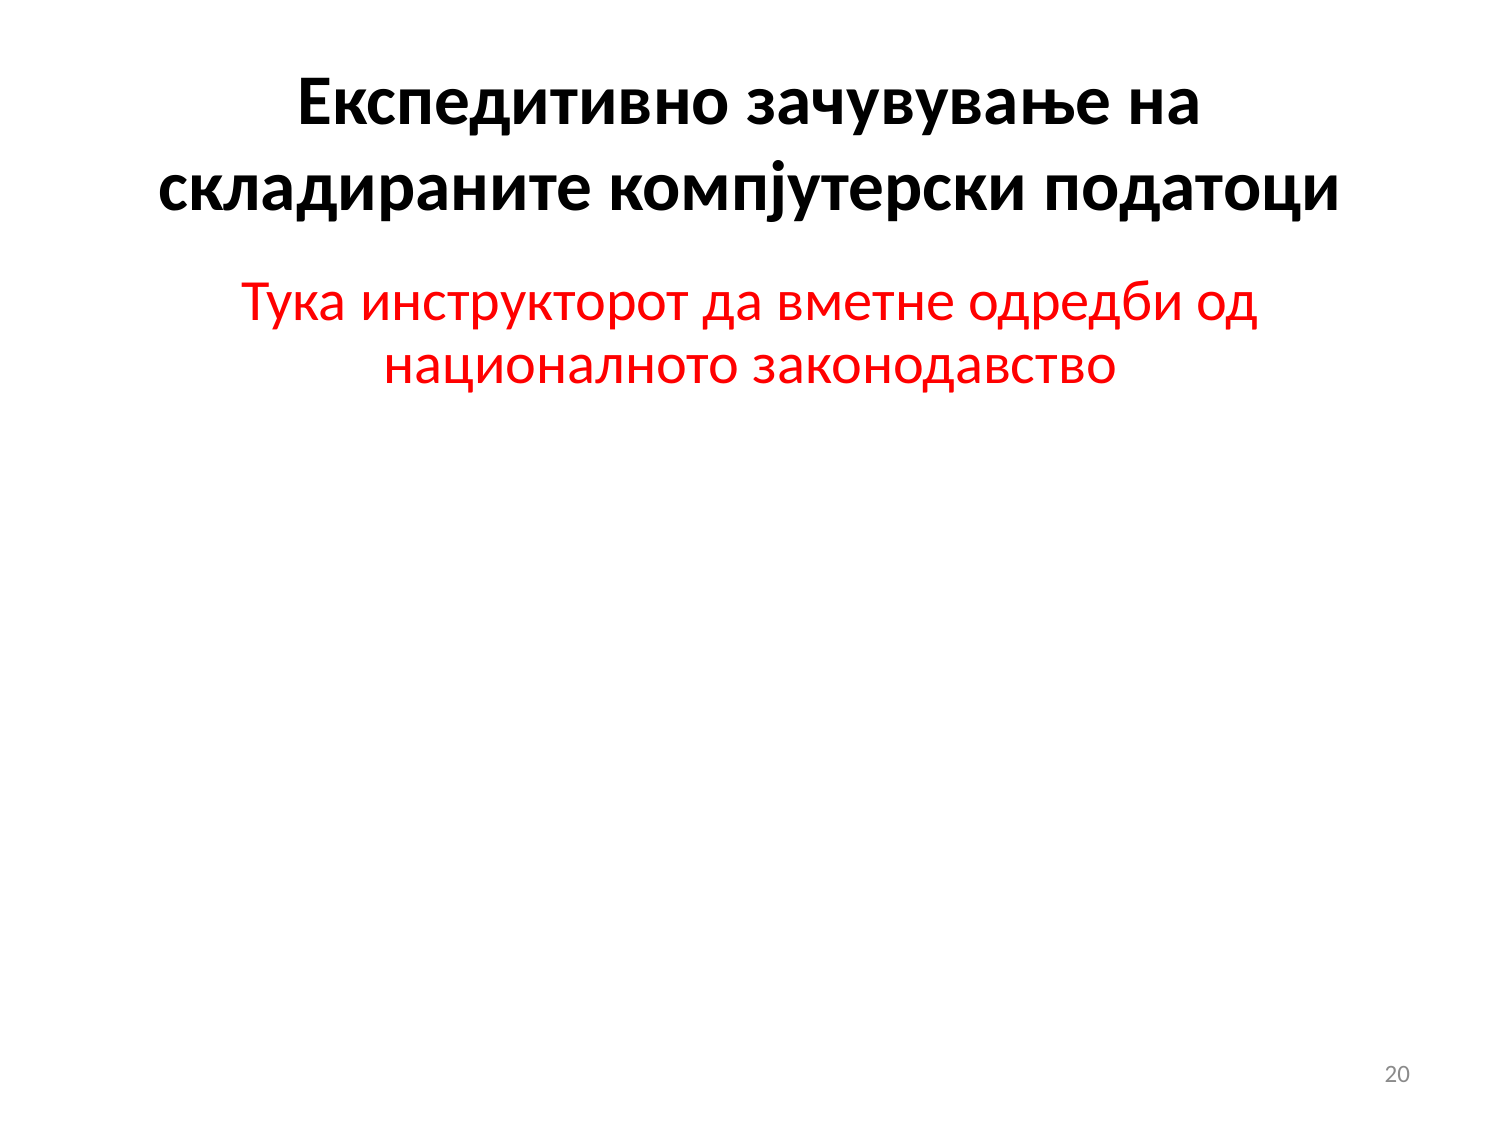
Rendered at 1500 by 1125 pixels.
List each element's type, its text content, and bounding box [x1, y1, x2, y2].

title Експедитивно зачувување на складираните компјутерски податоци [75, 45, 1425, 233]
slide_number 20 [1074, 1042, 1425, 1103]
list Тука инструкторот да вметне одредби од националното законодавство [75, 262, 1425, 1005]
